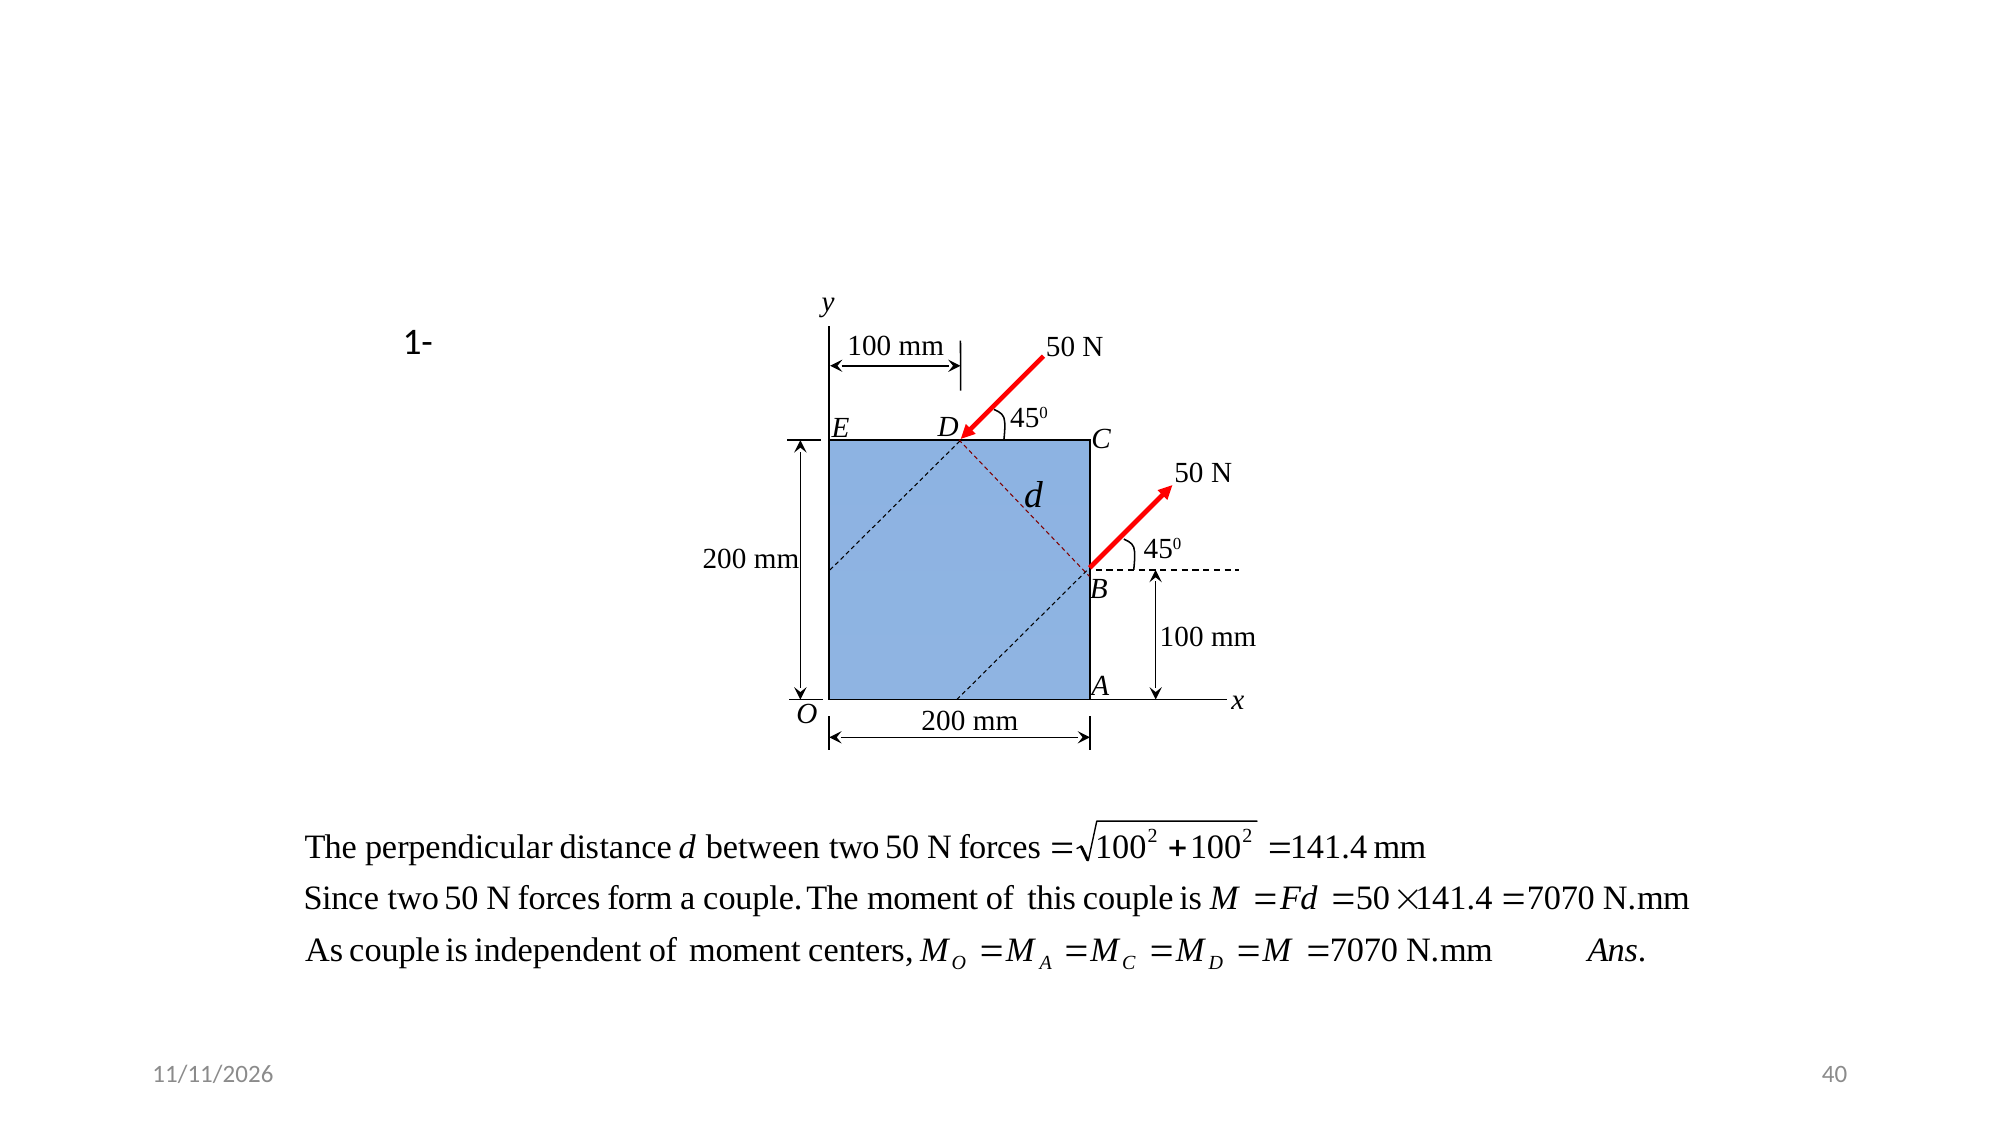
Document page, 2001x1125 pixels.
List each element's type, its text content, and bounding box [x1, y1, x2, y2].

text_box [299, 812, 1694, 979]
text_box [687, 274, 1314, 750]
text_box 1- [387, 310, 448, 370]
slide_number 40 [1412, 1042, 1863, 1103]
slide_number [137, 1042, 588, 1103]
